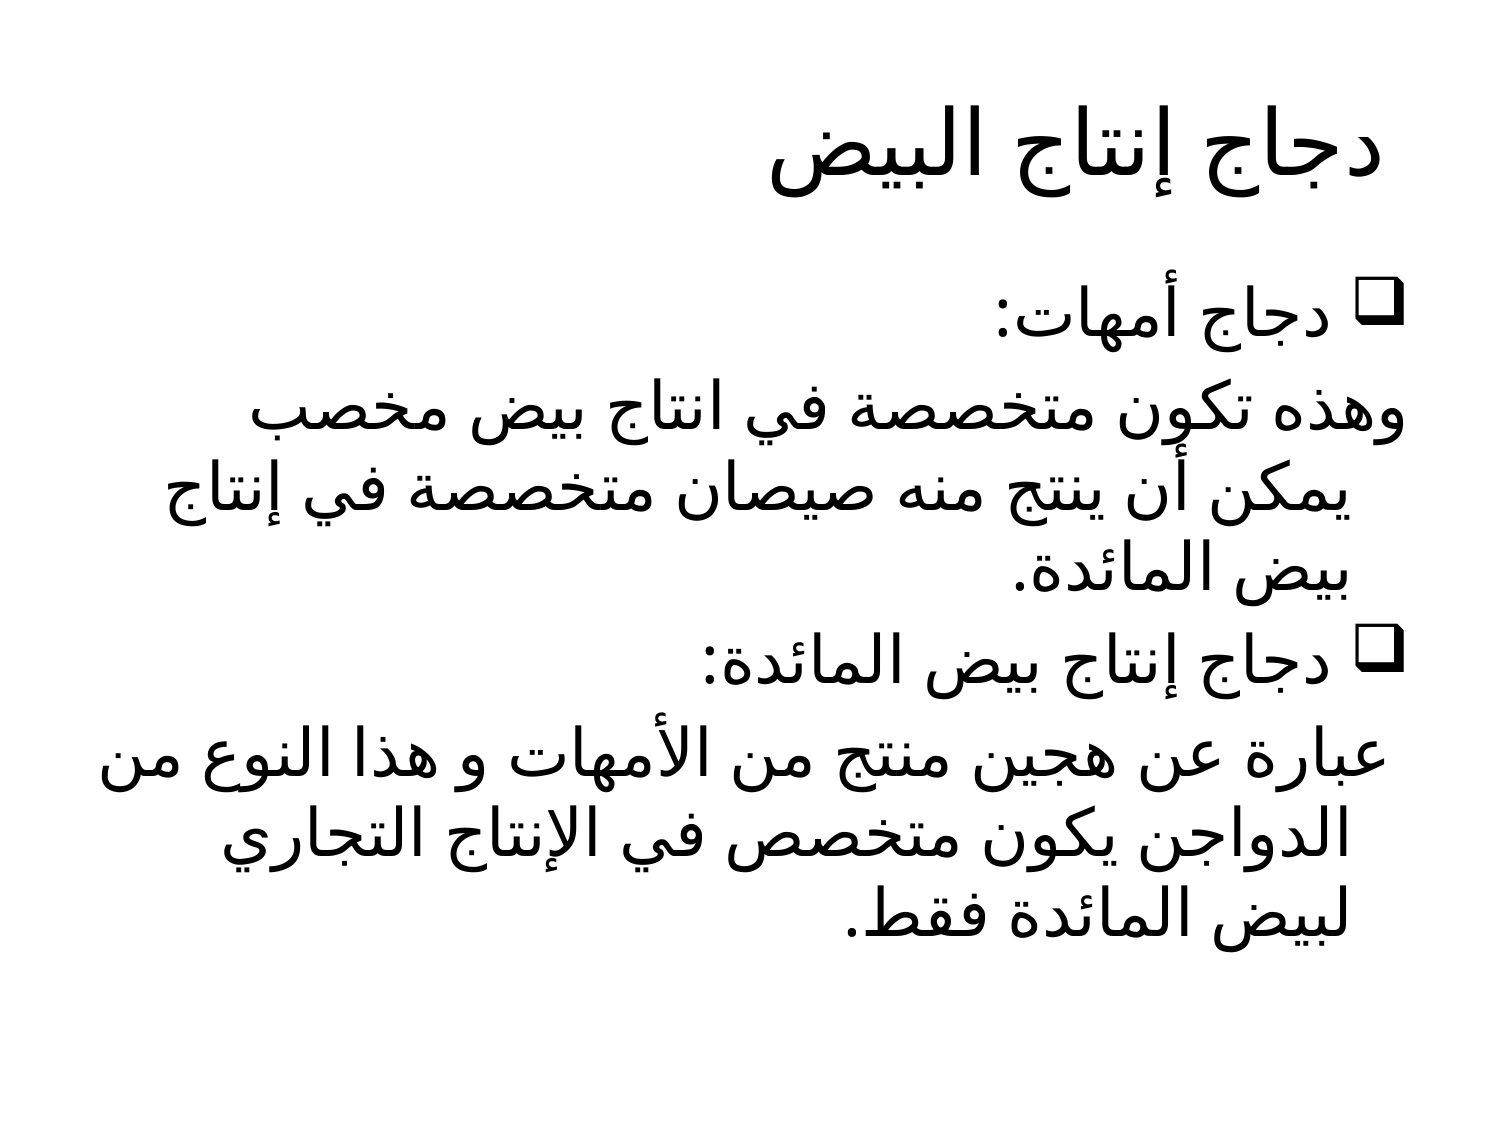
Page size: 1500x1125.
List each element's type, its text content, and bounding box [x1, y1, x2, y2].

list دجاج أمهات: وهذه تكون متخصصة في انتاج بيض مخصب يمكن أن ينتج منه صيصان متخصصة في إنتاج بيض المائدة. دجاج إنتاج بيض المائدة: عبارة عن هجين منتج من الأمهات و هذا النوع من الدواجن يكون متخصص في الإنتاج التجاري لبيض المائدة فقط. [75, 262, 1425, 1005]
title دجاج إنتاج البيض [75, 45, 1425, 233]
